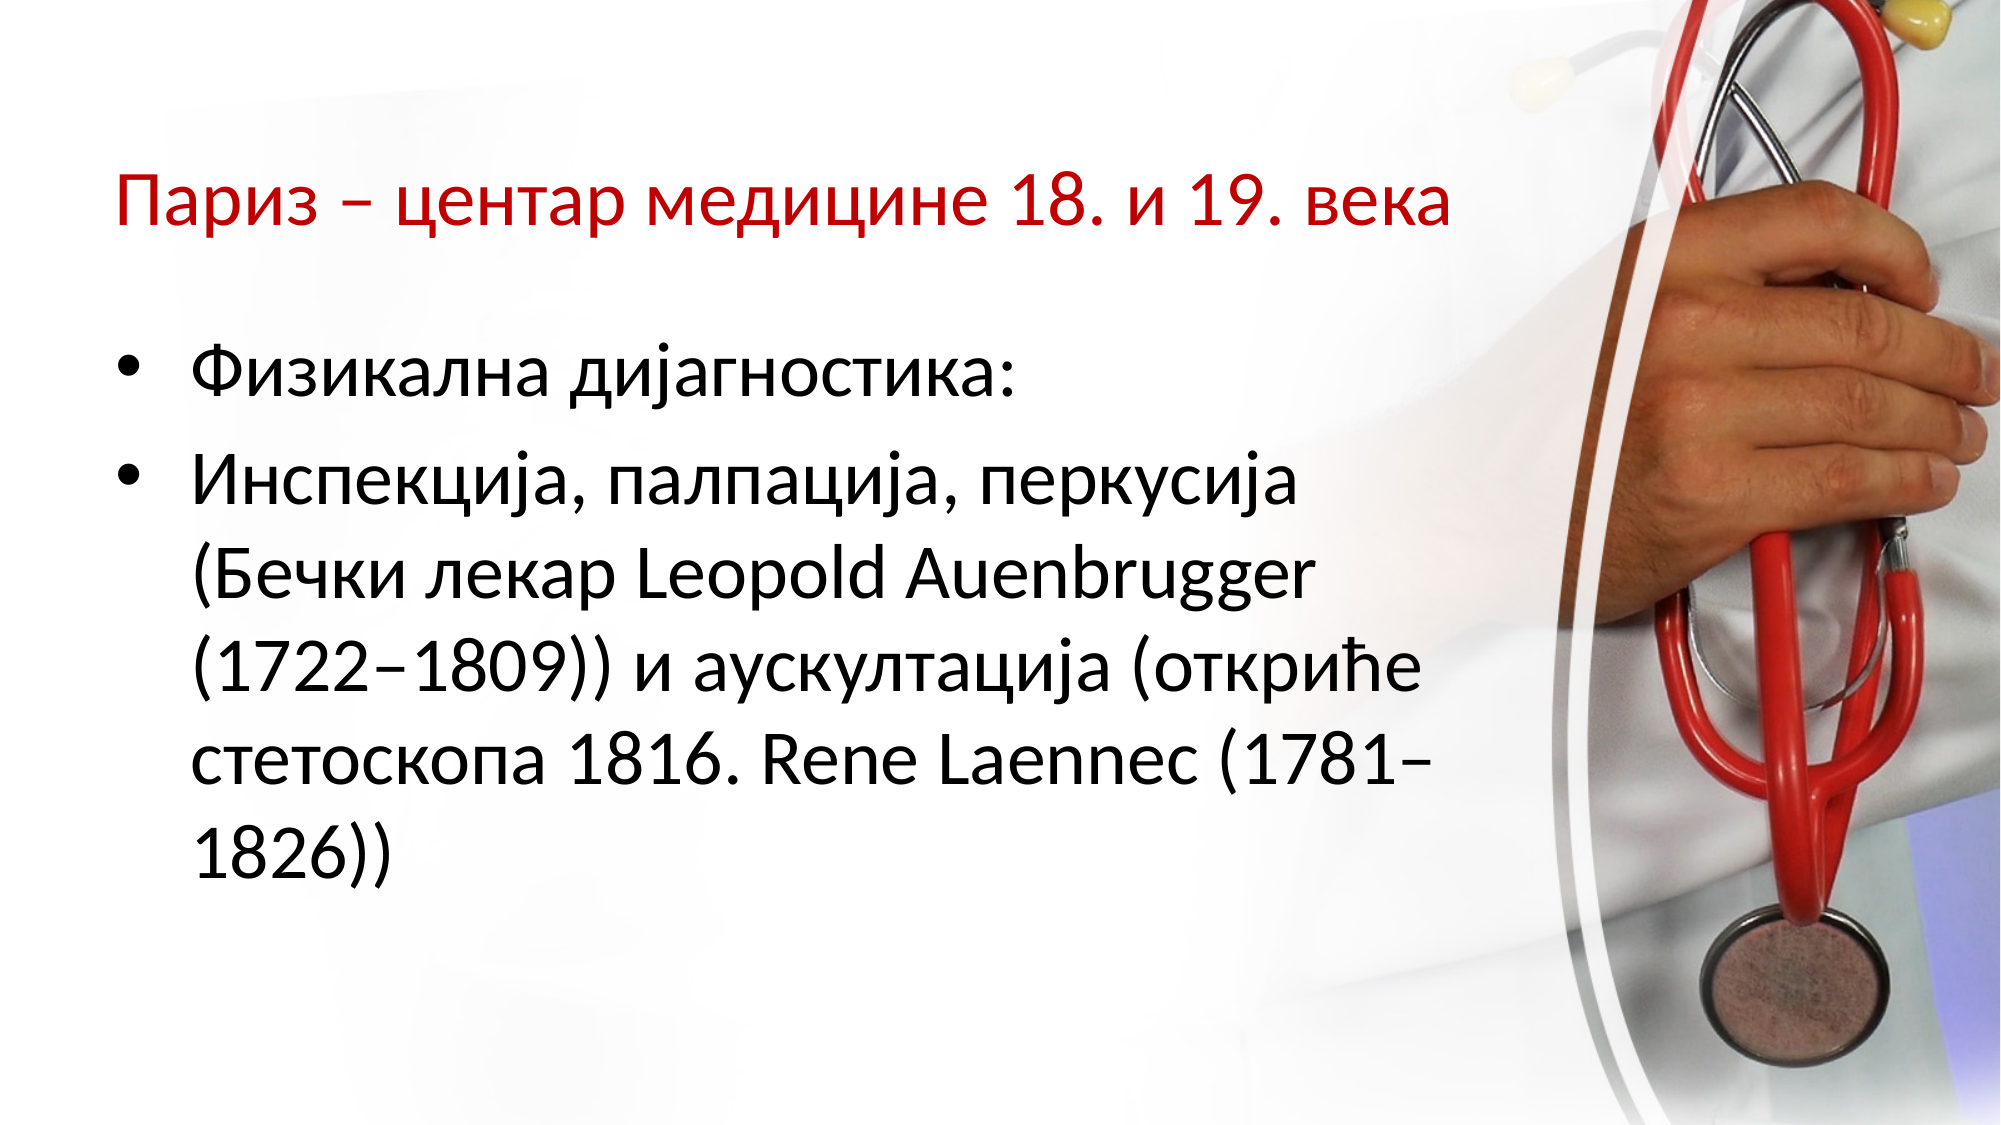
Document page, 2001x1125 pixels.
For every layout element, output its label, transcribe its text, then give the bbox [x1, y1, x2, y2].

list Физикална дијагностика: Инспекција, палпација, перкусија (Бечки лекар Leopold Auenbrugger (1722–1809)) и аускултација (откриће стетоскопа 1816. Rene Laennec (1781–1826)) [100, 310, 1537, 1065]
picture [0, 0, 2001, 1125]
title Париз – центар медицине 18. и 19. века [99, 110, 1540, 278]
